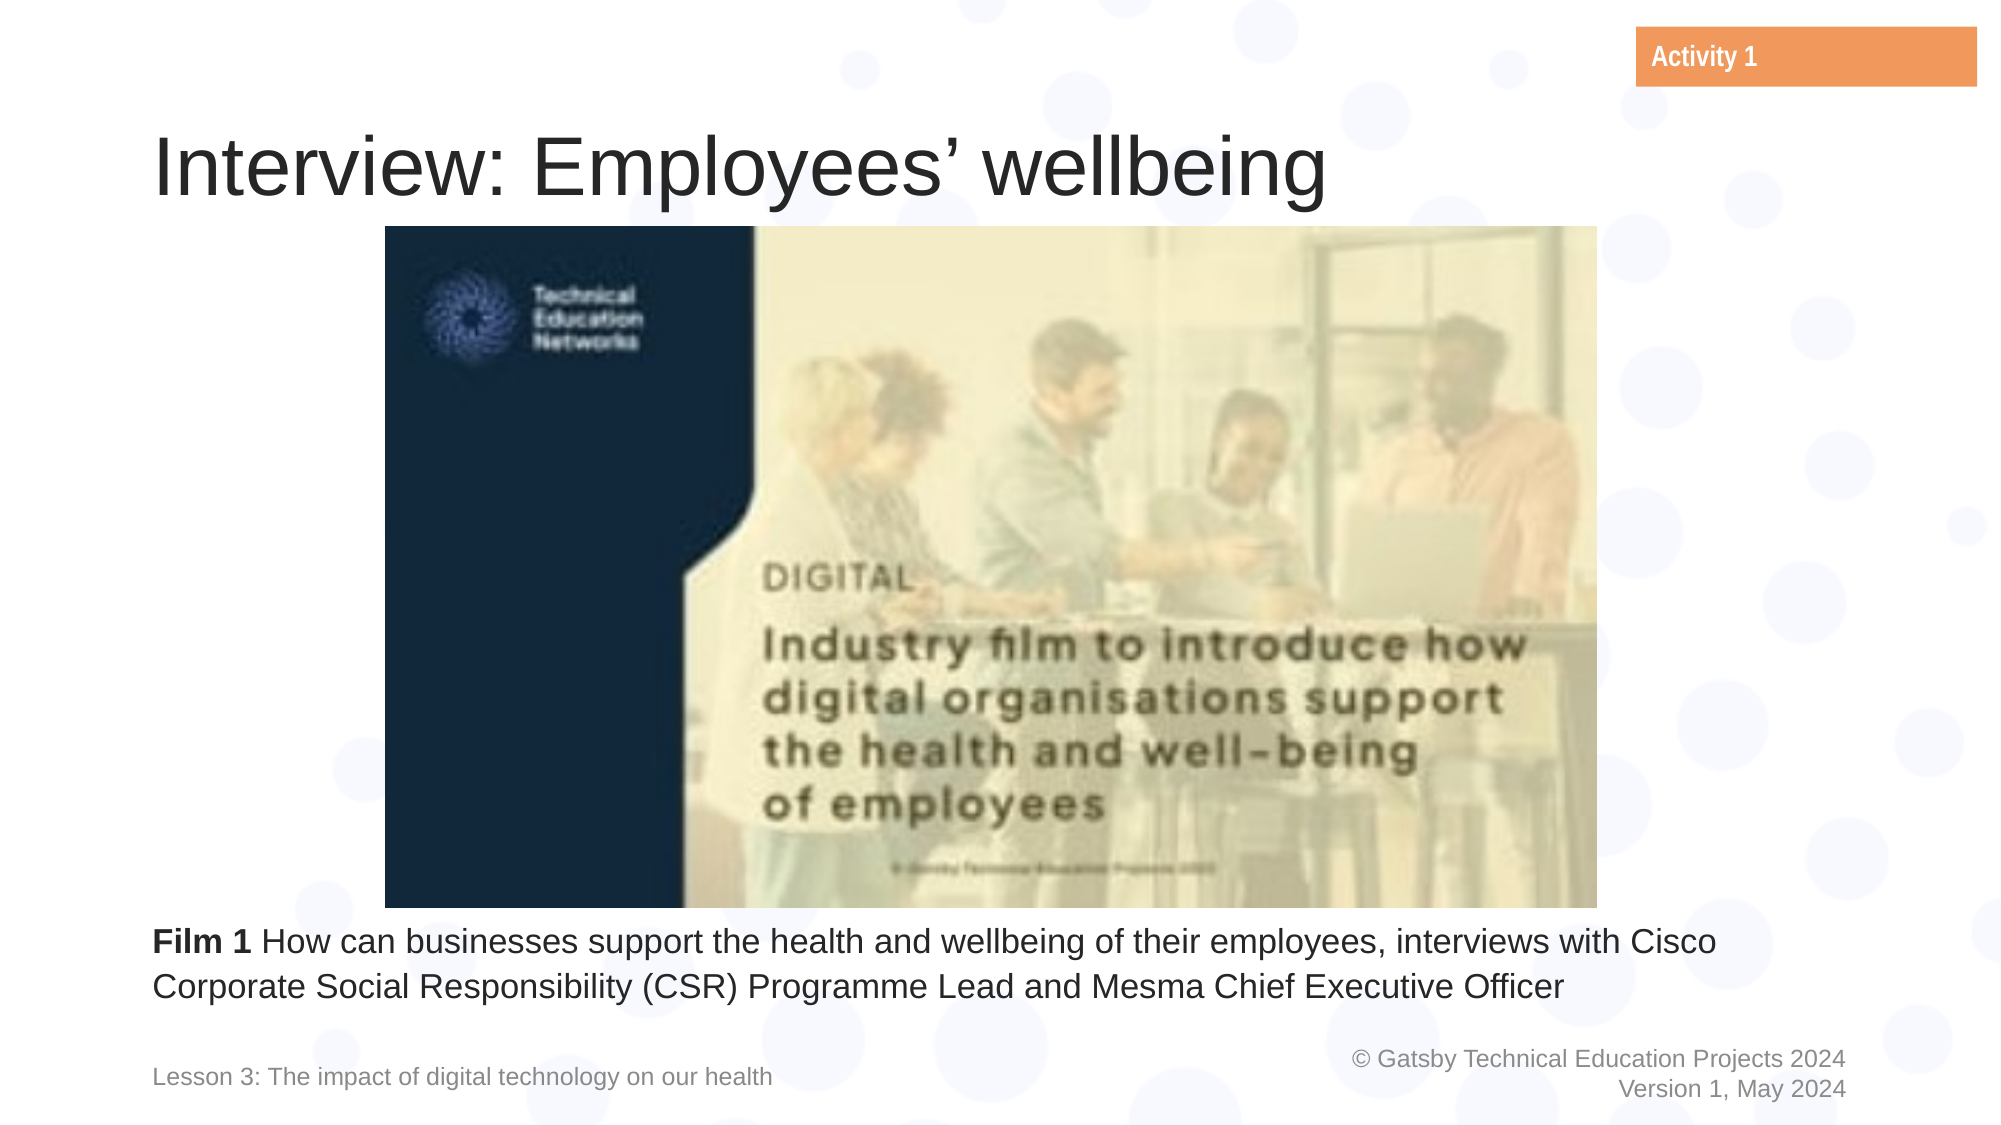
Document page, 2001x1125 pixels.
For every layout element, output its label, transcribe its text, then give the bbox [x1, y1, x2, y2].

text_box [384, 225, 1598, 909]
list Film 1 How can businesses support the health and wellbeing of their employees, interviews with Cisco Corporate Social Responsibility (CSR) Programme Lead and Mesma Chief Executive Officer [137, 908, 1863, 1014]
list Lesson 3: The impact of digital technology on our health [137, 1046, 1000, 1103]
list Activity 1 [1636, 26, 1978, 87]
title Interview: Employees’ wellbeing [137, 59, 1863, 278]
